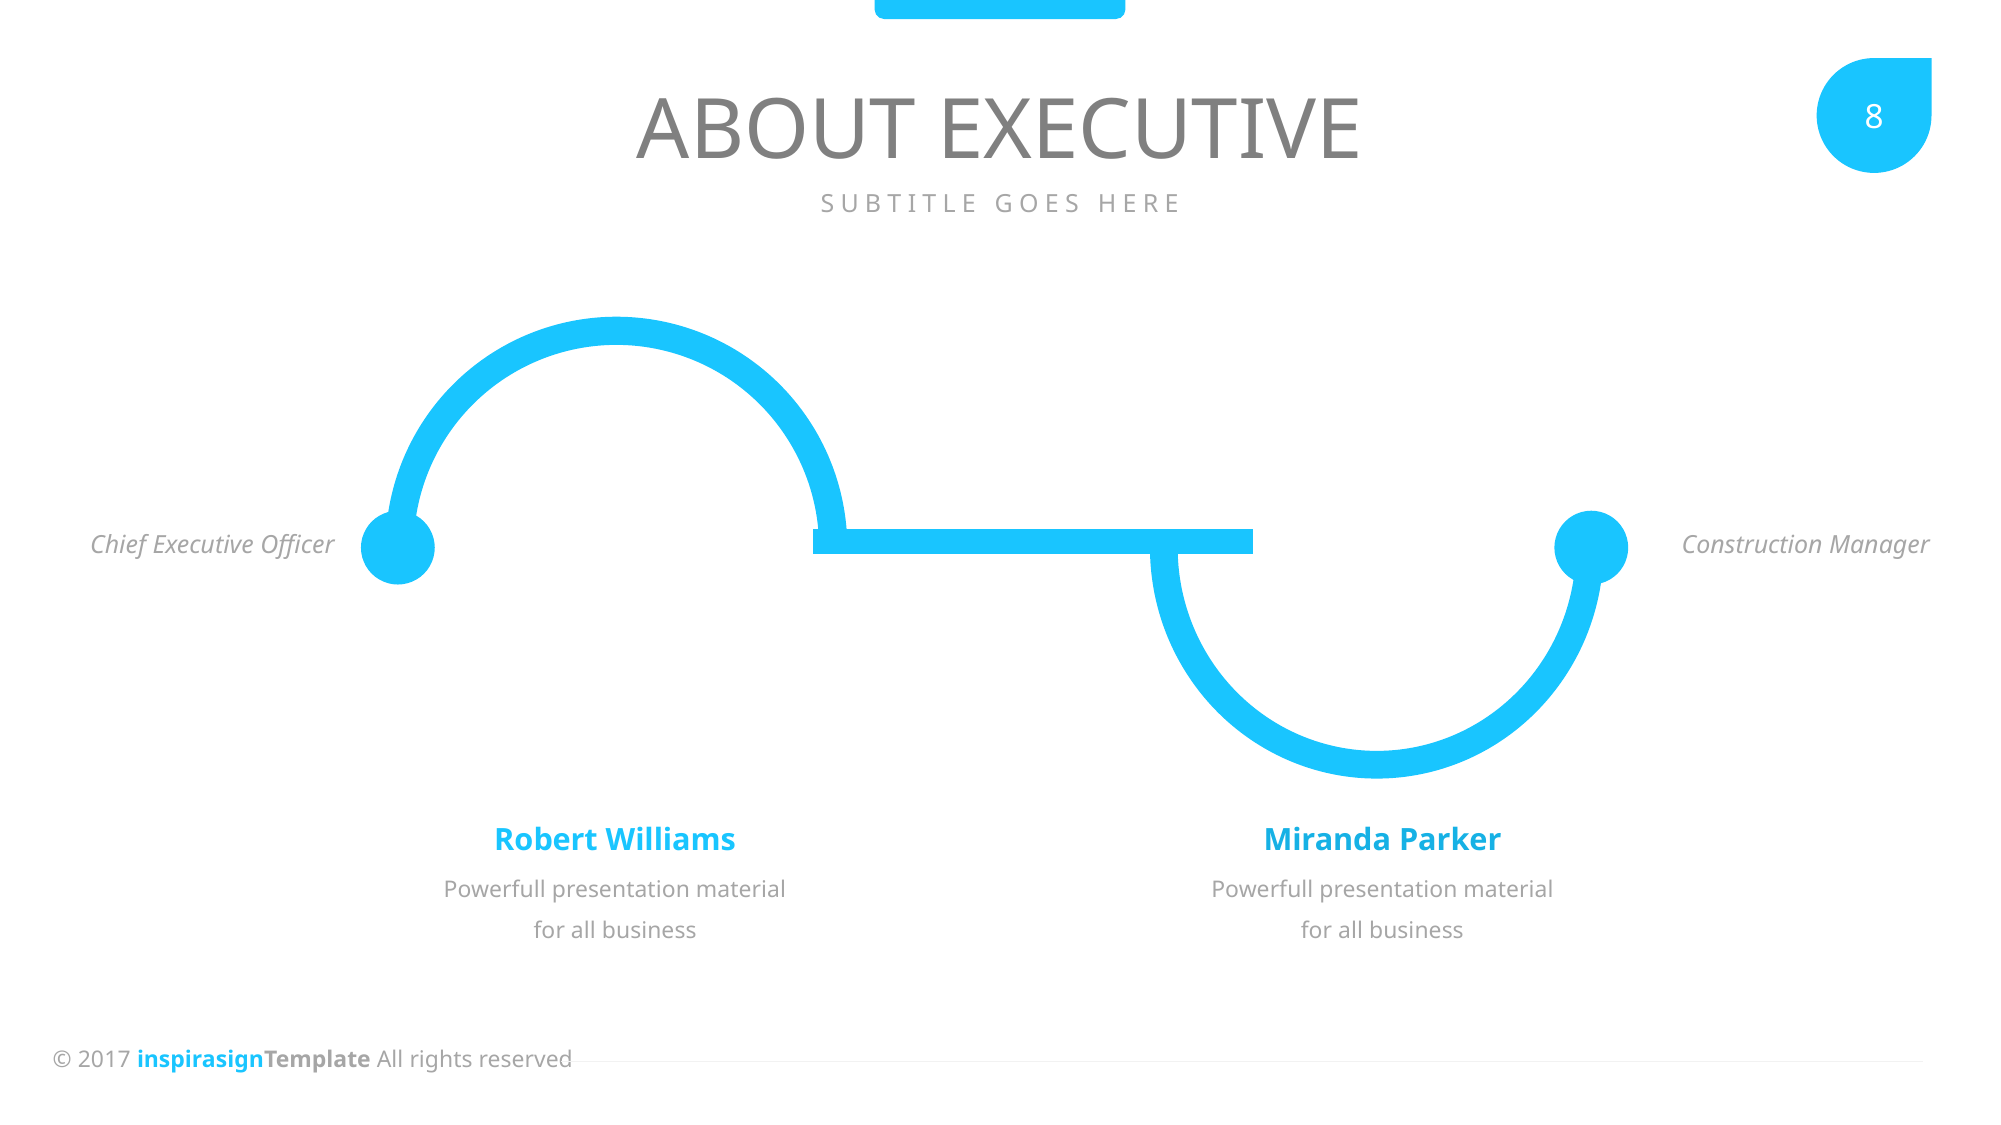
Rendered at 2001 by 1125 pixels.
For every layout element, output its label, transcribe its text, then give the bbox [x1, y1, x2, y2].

text_box Miranda Parker [1248, 812, 1517, 853]
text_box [1663, 521, 1940, 567]
text_box SUBTITLE GOES HERE [805, 180, 1195, 225]
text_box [360, 316, 848, 779]
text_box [67, 521, 349, 567]
picture [1175, 346, 1579, 750]
picture [414, 346, 818, 750]
text_box Powerfull presentation material for all business [413, 853, 817, 951]
text_box ABOUT EXECUTIVE [621, 68, 1378, 183]
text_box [1149, 316, 1629, 779]
text_box Powerfull presentation material for all business [1180, 853, 1585, 951]
text_box Robert Williams [479, 812, 751, 853]
